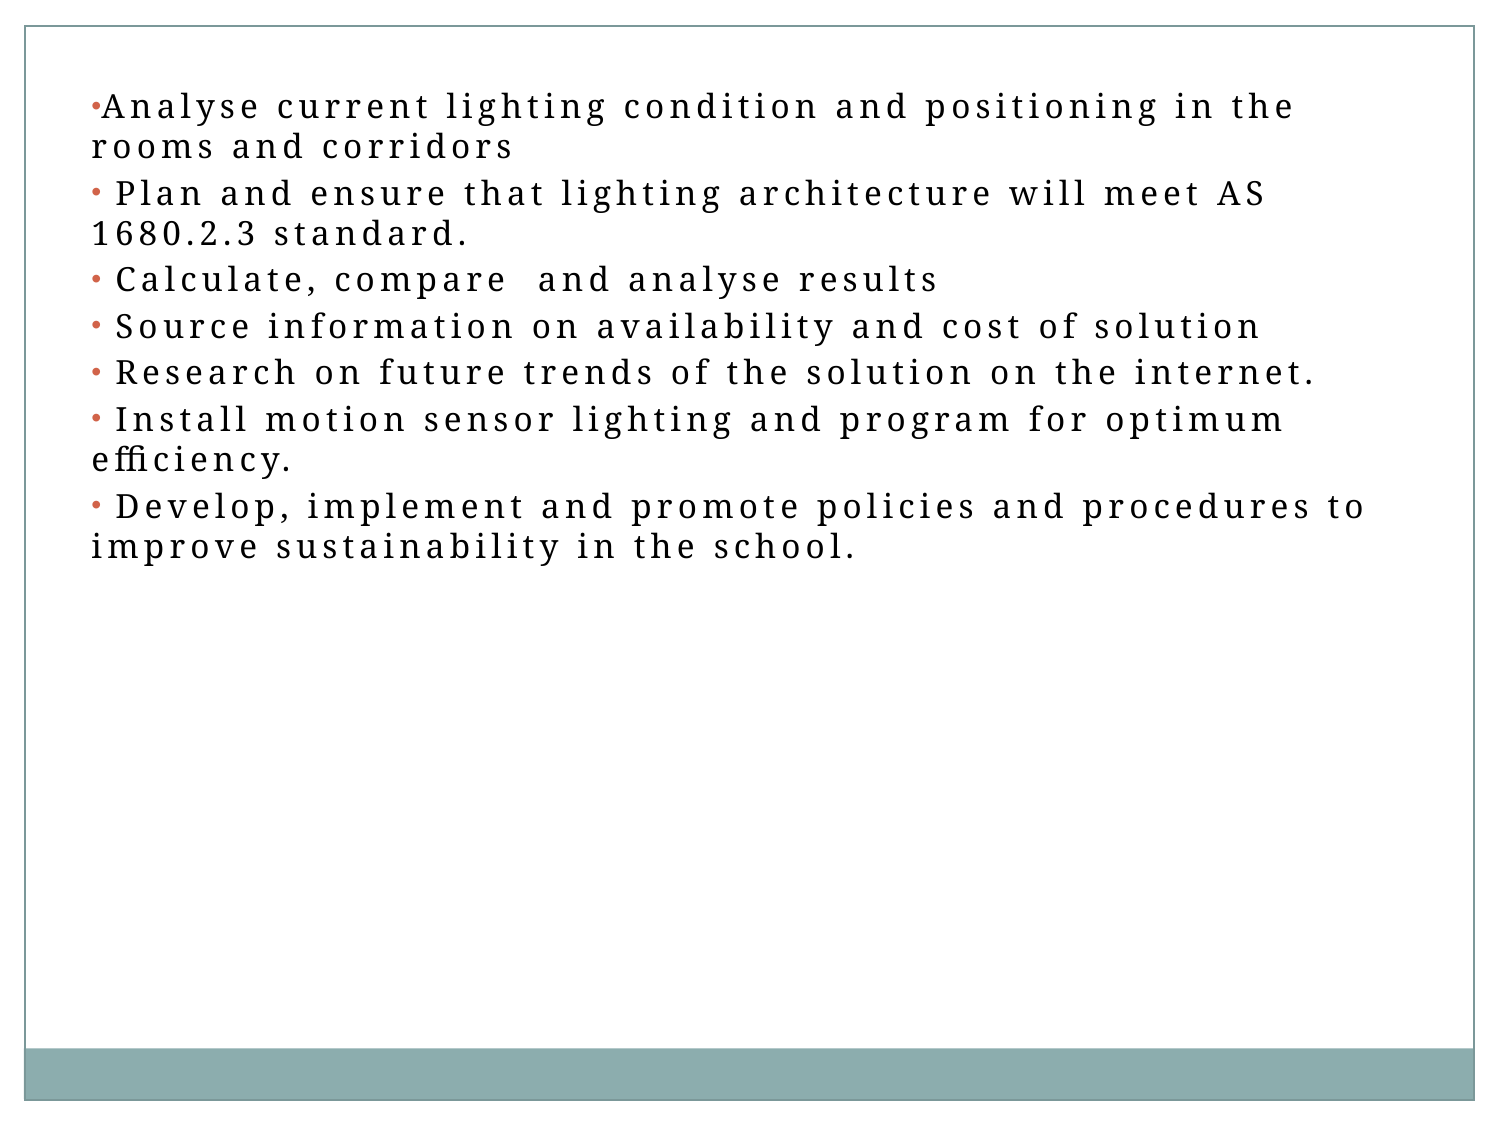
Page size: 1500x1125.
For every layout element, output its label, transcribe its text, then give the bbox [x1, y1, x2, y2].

text_box Analyse current lighting condition and positioning in the rooms and corridors Plan and ensure that lighting architecture will meet AS 1680.2.3 standard. Calculate, compare and analyse results Source information on availability and cost of solution Research on future trends of the solution on the internet. Install motion sensor lighting and program for optimum efficiency. Develop, implement and promote policies and procedures to improve sustainability in the school. [76, 78, 1424, 573]
